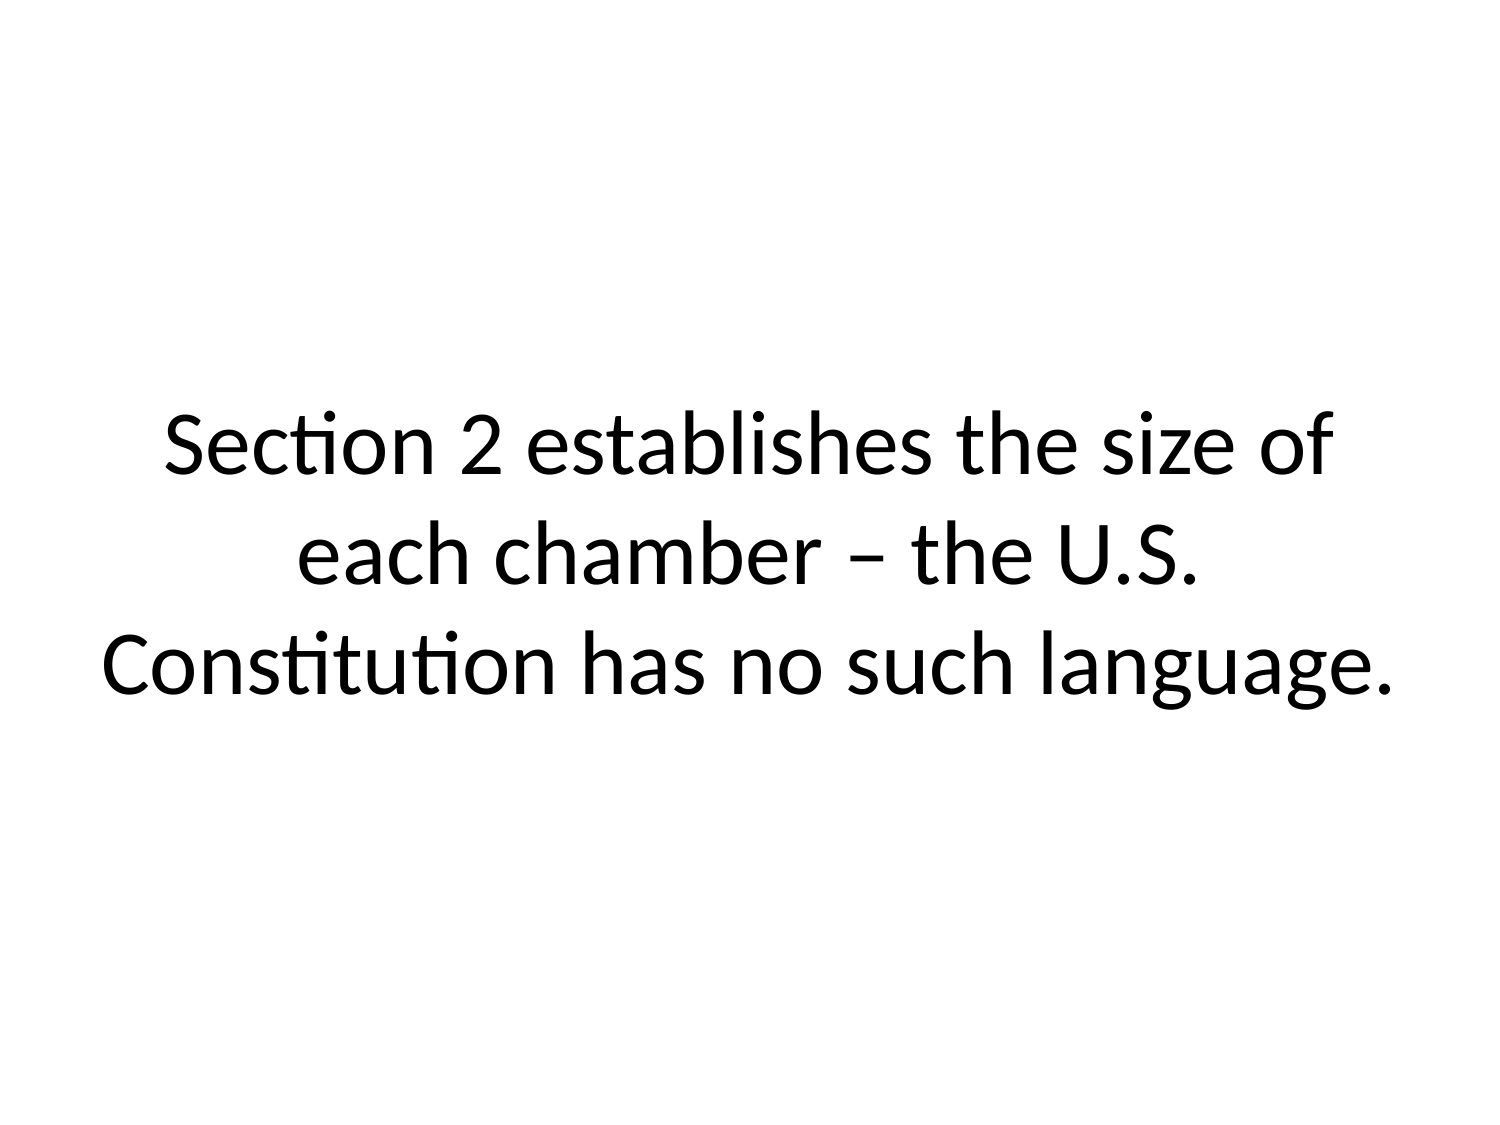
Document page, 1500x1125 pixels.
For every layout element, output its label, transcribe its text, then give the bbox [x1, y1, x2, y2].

title Section 2 establishes the size of each chamber – the U.S. Constitution has no such language. [75, 45, 1425, 1050]
